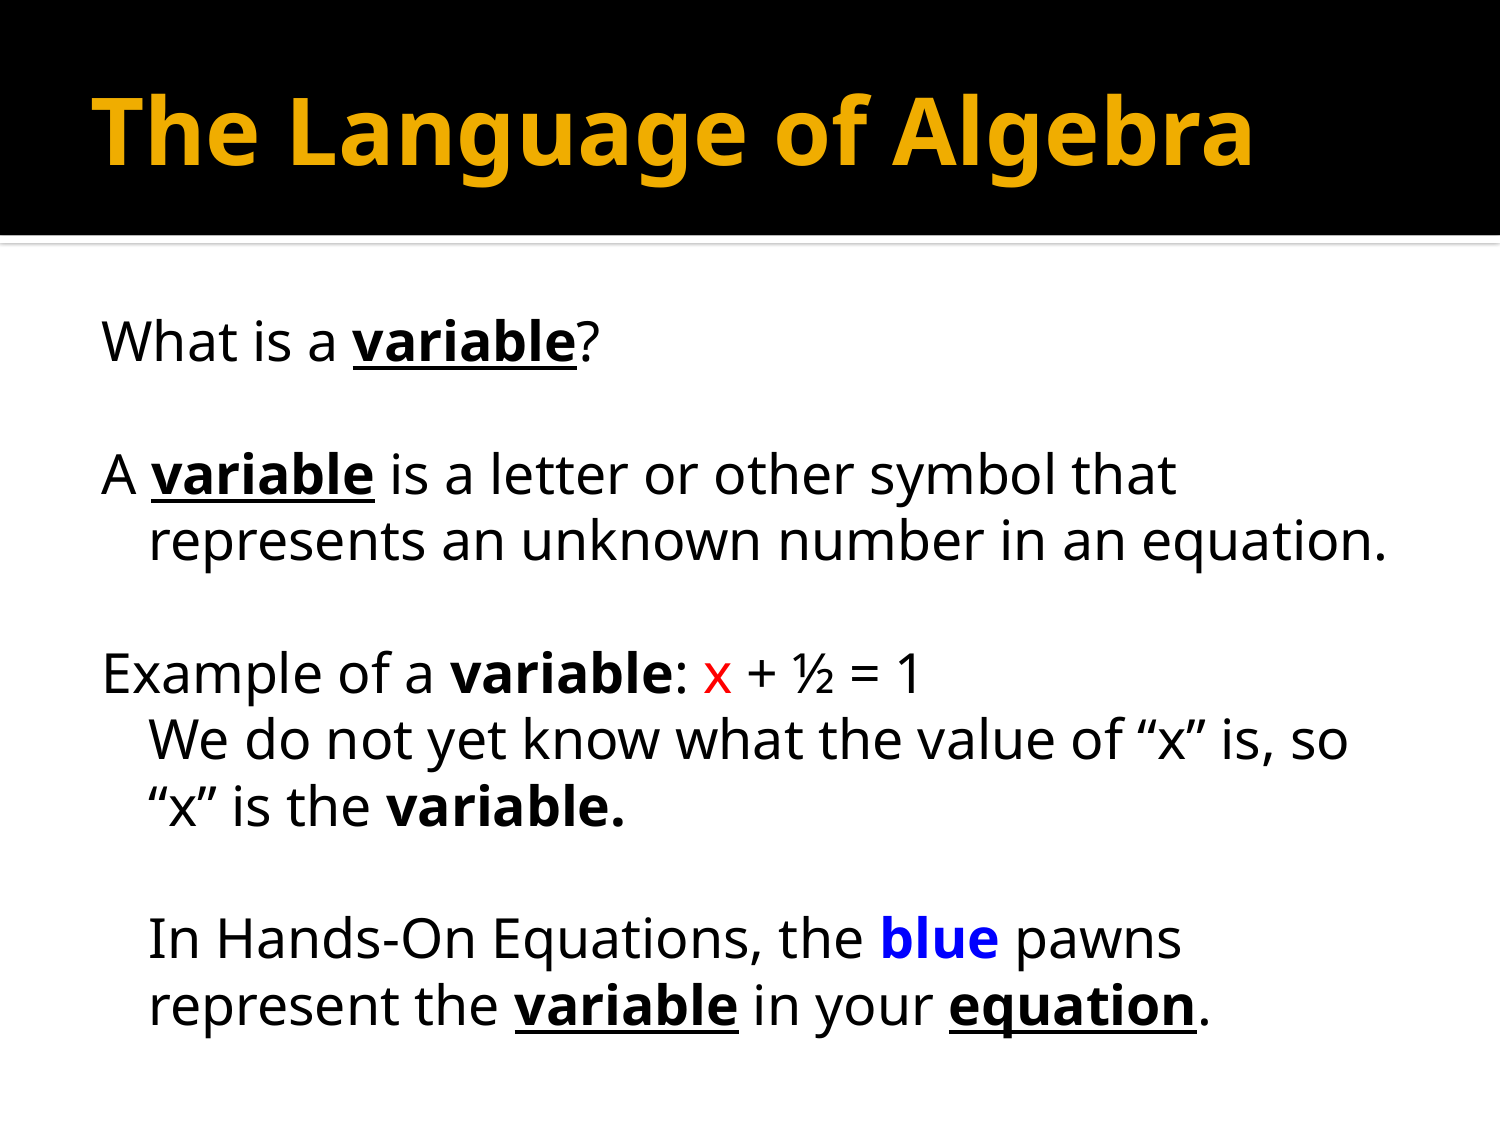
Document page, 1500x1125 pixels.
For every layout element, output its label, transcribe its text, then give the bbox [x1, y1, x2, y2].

list What is a variable? A variable is a letter or other symbol that represents an unknown number in an equation. Example of a variable: x + ½ = 1 We do not yet know what the value of “x” is, so “x” is the variable. In Hands-On Equations, the blue pawns represent the variable in your equation. [75, 291, 1425, 1050]
title The Language of Algebra [75, 25, 1425, 231]
